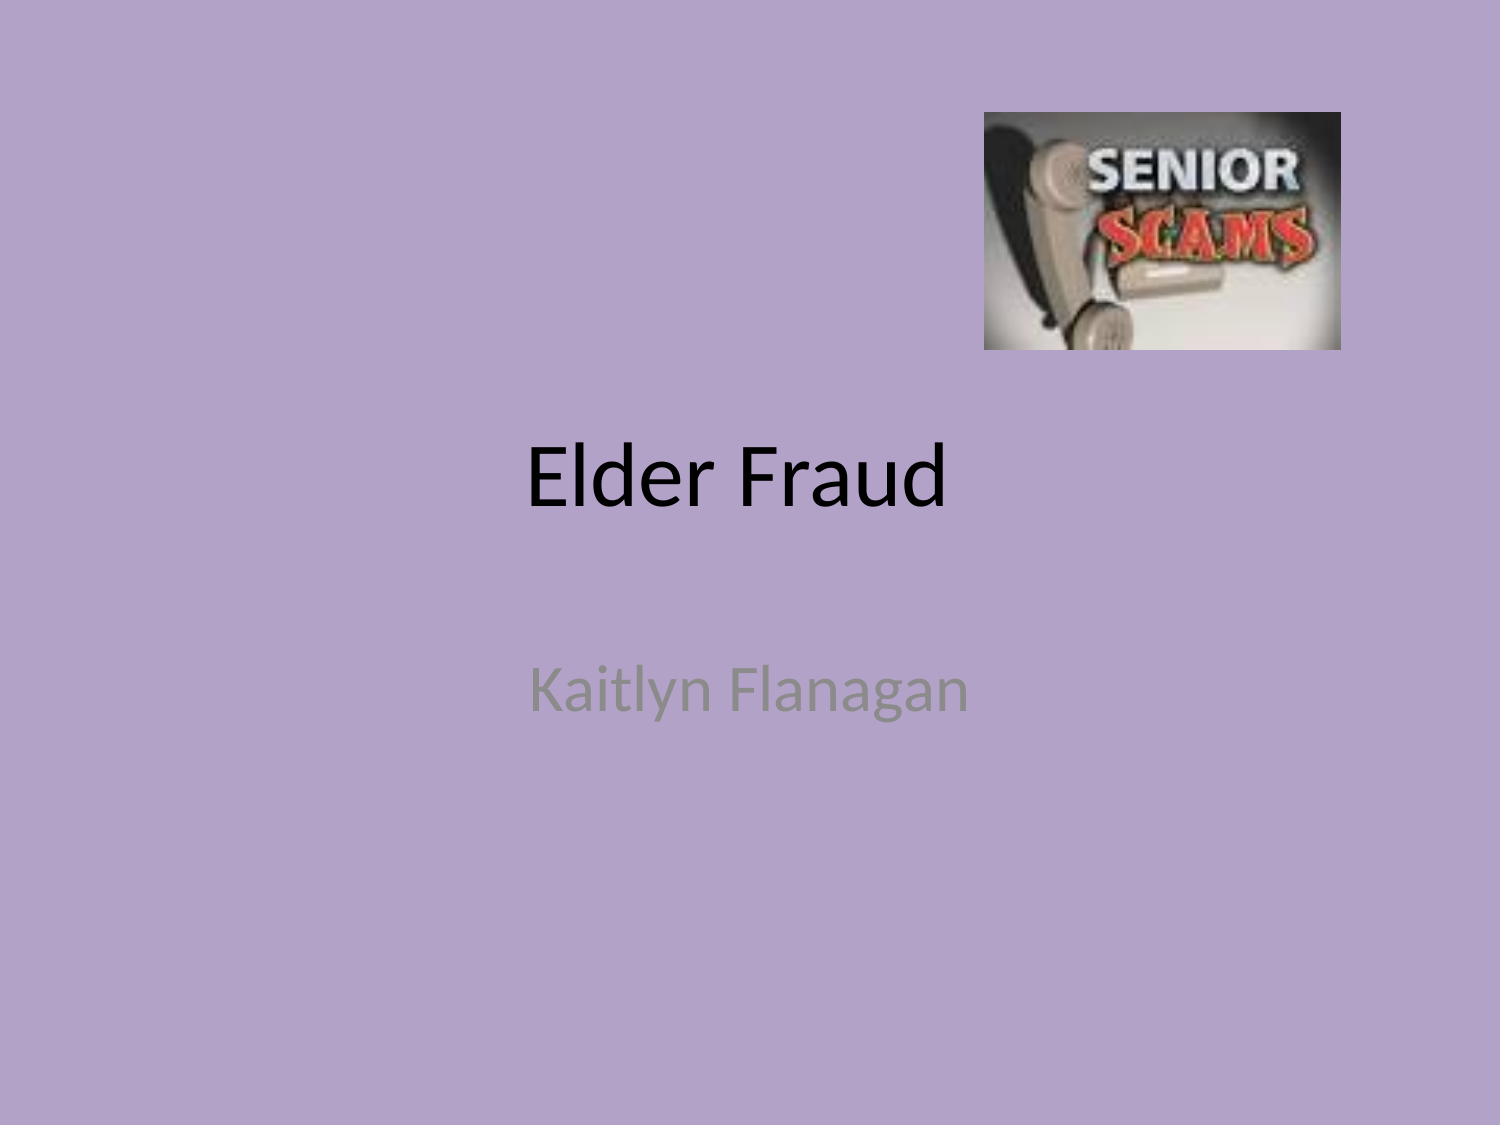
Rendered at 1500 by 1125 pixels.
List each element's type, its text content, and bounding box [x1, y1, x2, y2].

title Elder Fraud [112, 349, 1388, 591]
subtitle Kaitlyn Flanagan [225, 637, 1275, 925]
picture [984, 112, 1341, 351]
